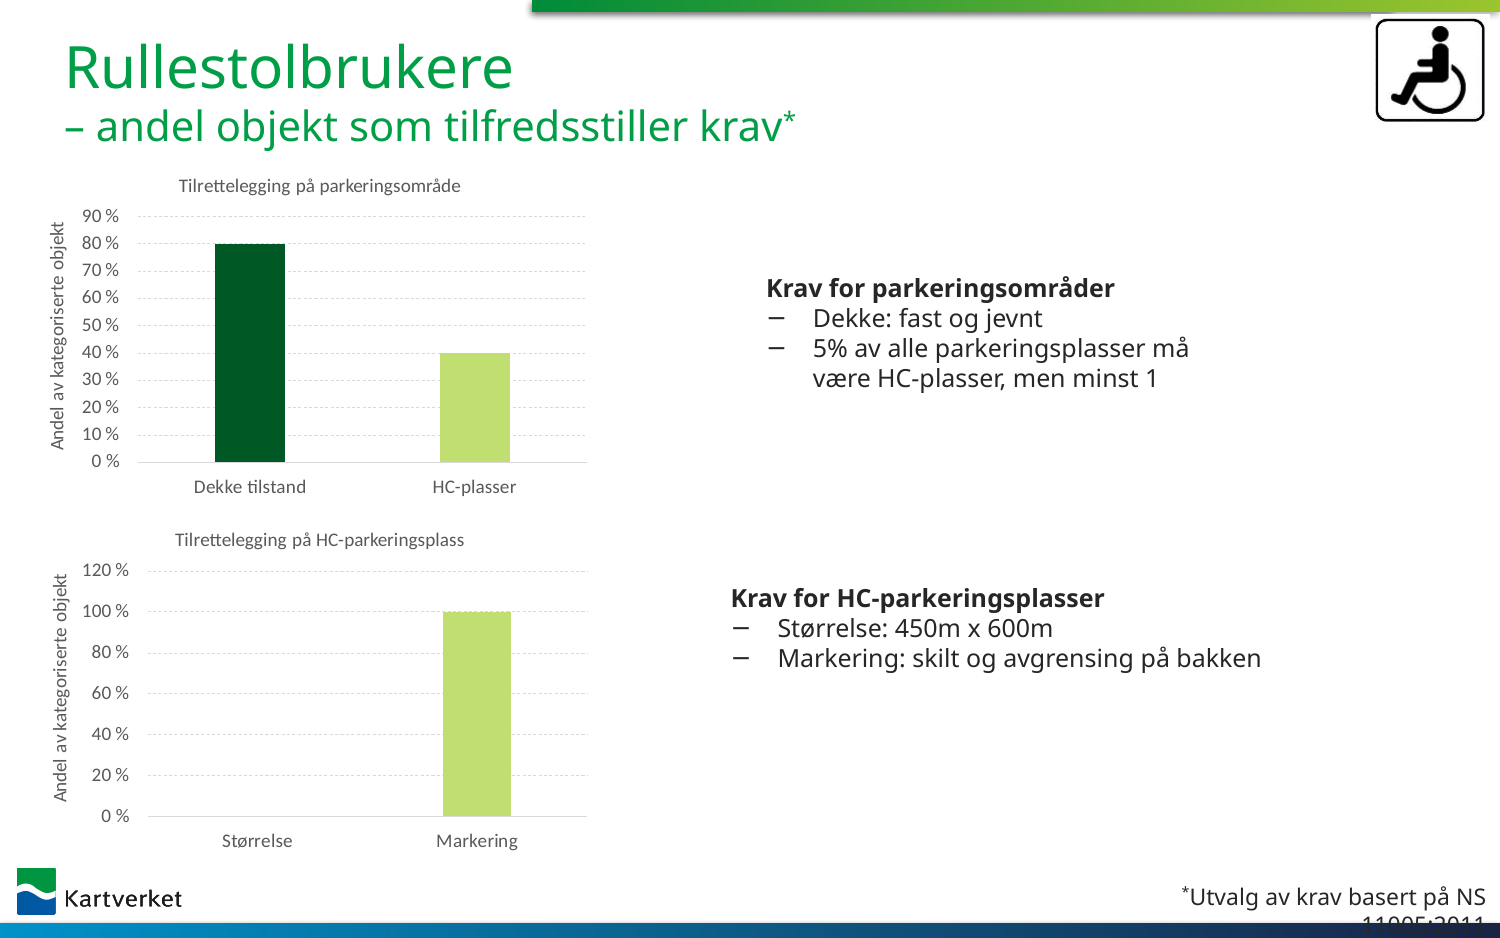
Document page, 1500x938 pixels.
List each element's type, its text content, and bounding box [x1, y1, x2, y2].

picture [1371, 13, 1491, 127]
text_box Krav for HC-parkeringsplasser Størrelse: 450m x 600m Markering: skilt og avgrensing på bakken [715, 574, 1278, 680]
picture [41, 520, 598, 859]
text_box *Utvalg av krav basert på NS 11005:2011 [1068, 873, 1500, 938]
text_box Rullestolbrukere – andel objekt som tilfredsstiller krav* [49, 23, 1431, 158]
picture [41, 166, 598, 505]
text_box Krav for parkeringsområder Dekke: fast og jevnt 5% av alle parkeringsplasser må være HC-plasser, men minst 1 [751, 264, 1232, 400]
